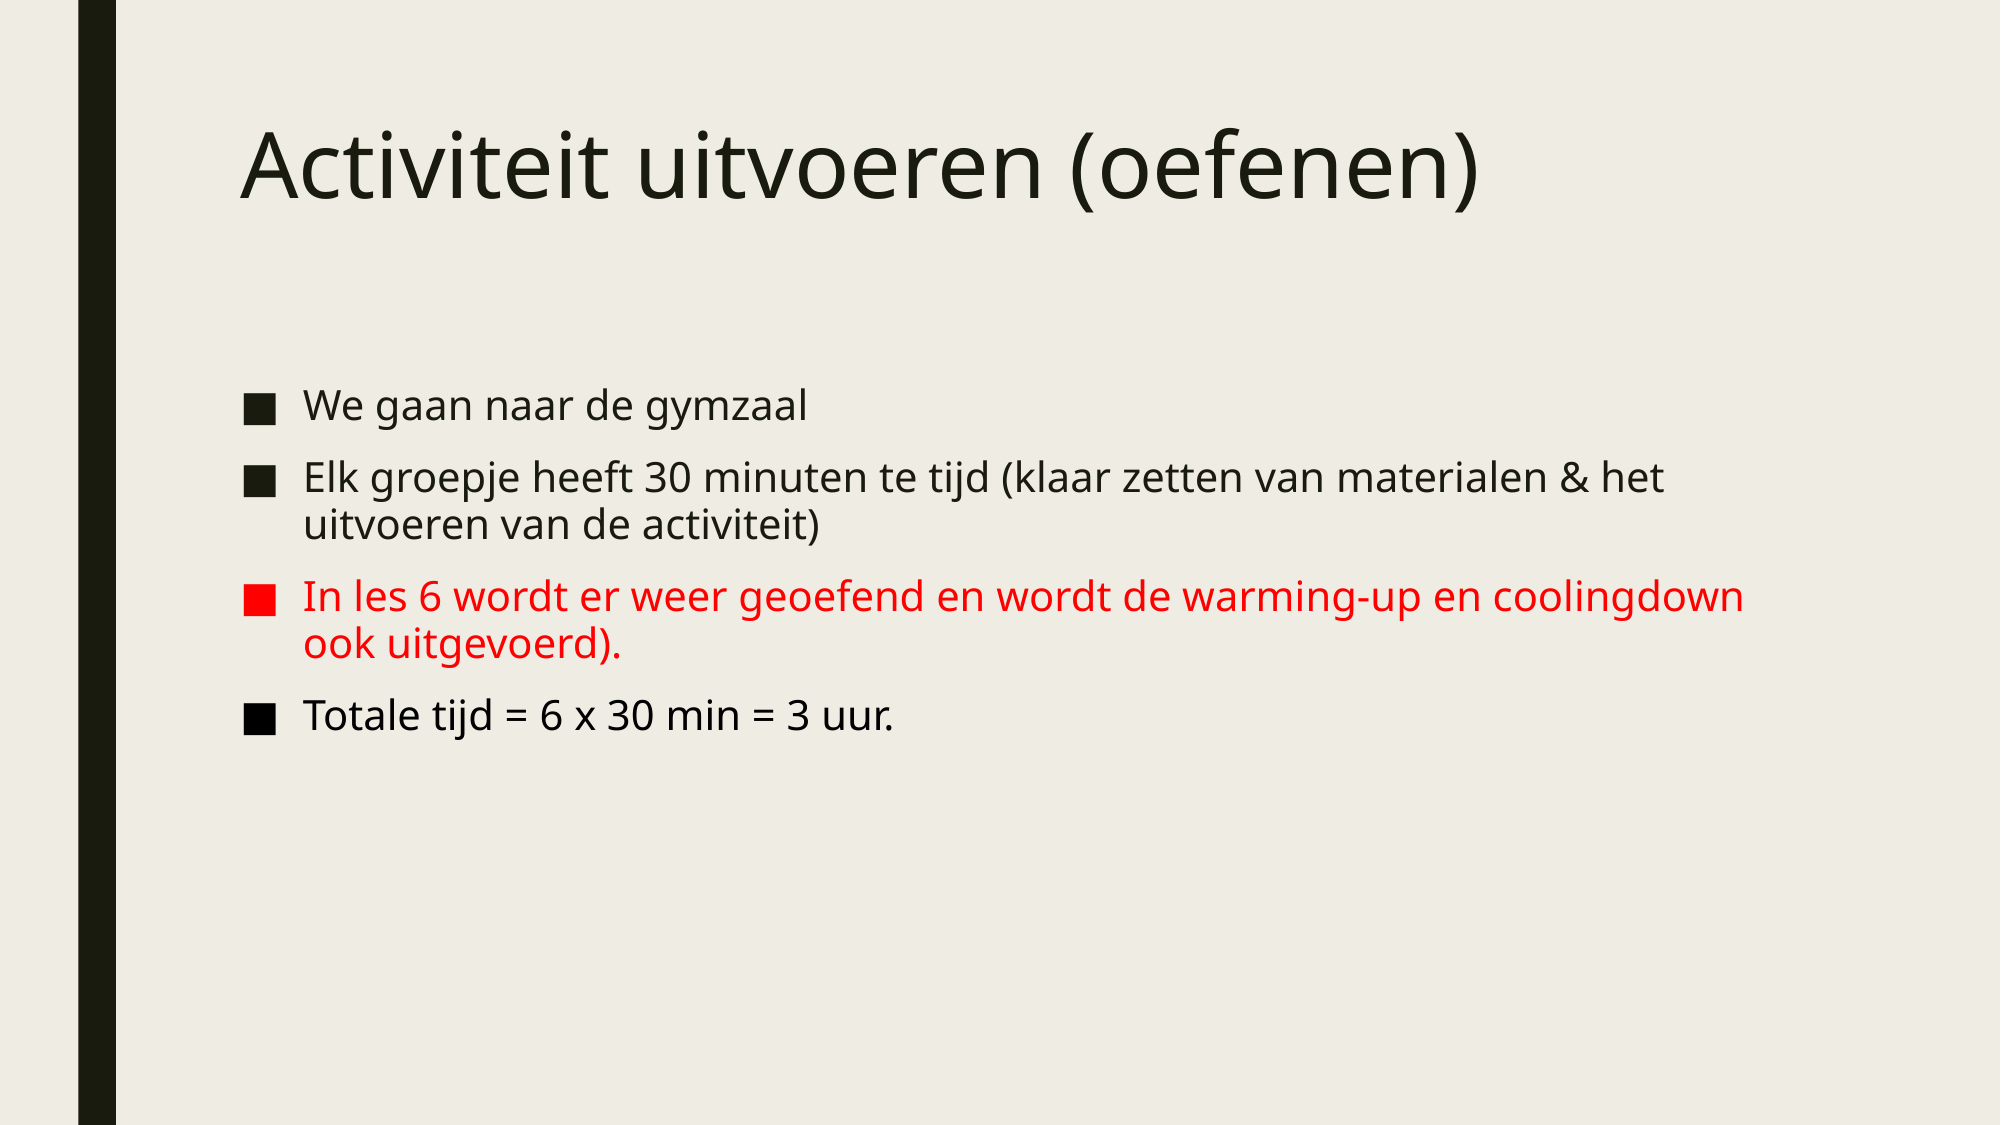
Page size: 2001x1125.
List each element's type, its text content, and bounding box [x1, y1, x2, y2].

list We gaan naar de gymzaal Elk groepje heeft 30 minuten te tijd (klaar zetten van materialen & het uitvoeren van de activiteit) In les 6 wordt er weer geoefend en wordt de warming-up en coolingdown ook uitgevoerd). Totale tijd = 6 x 30 min = 3 uur. [225, 375, 1800, 963]
title Activiteit uitvoeren (oefenen) [225, 112, 1800, 357]
